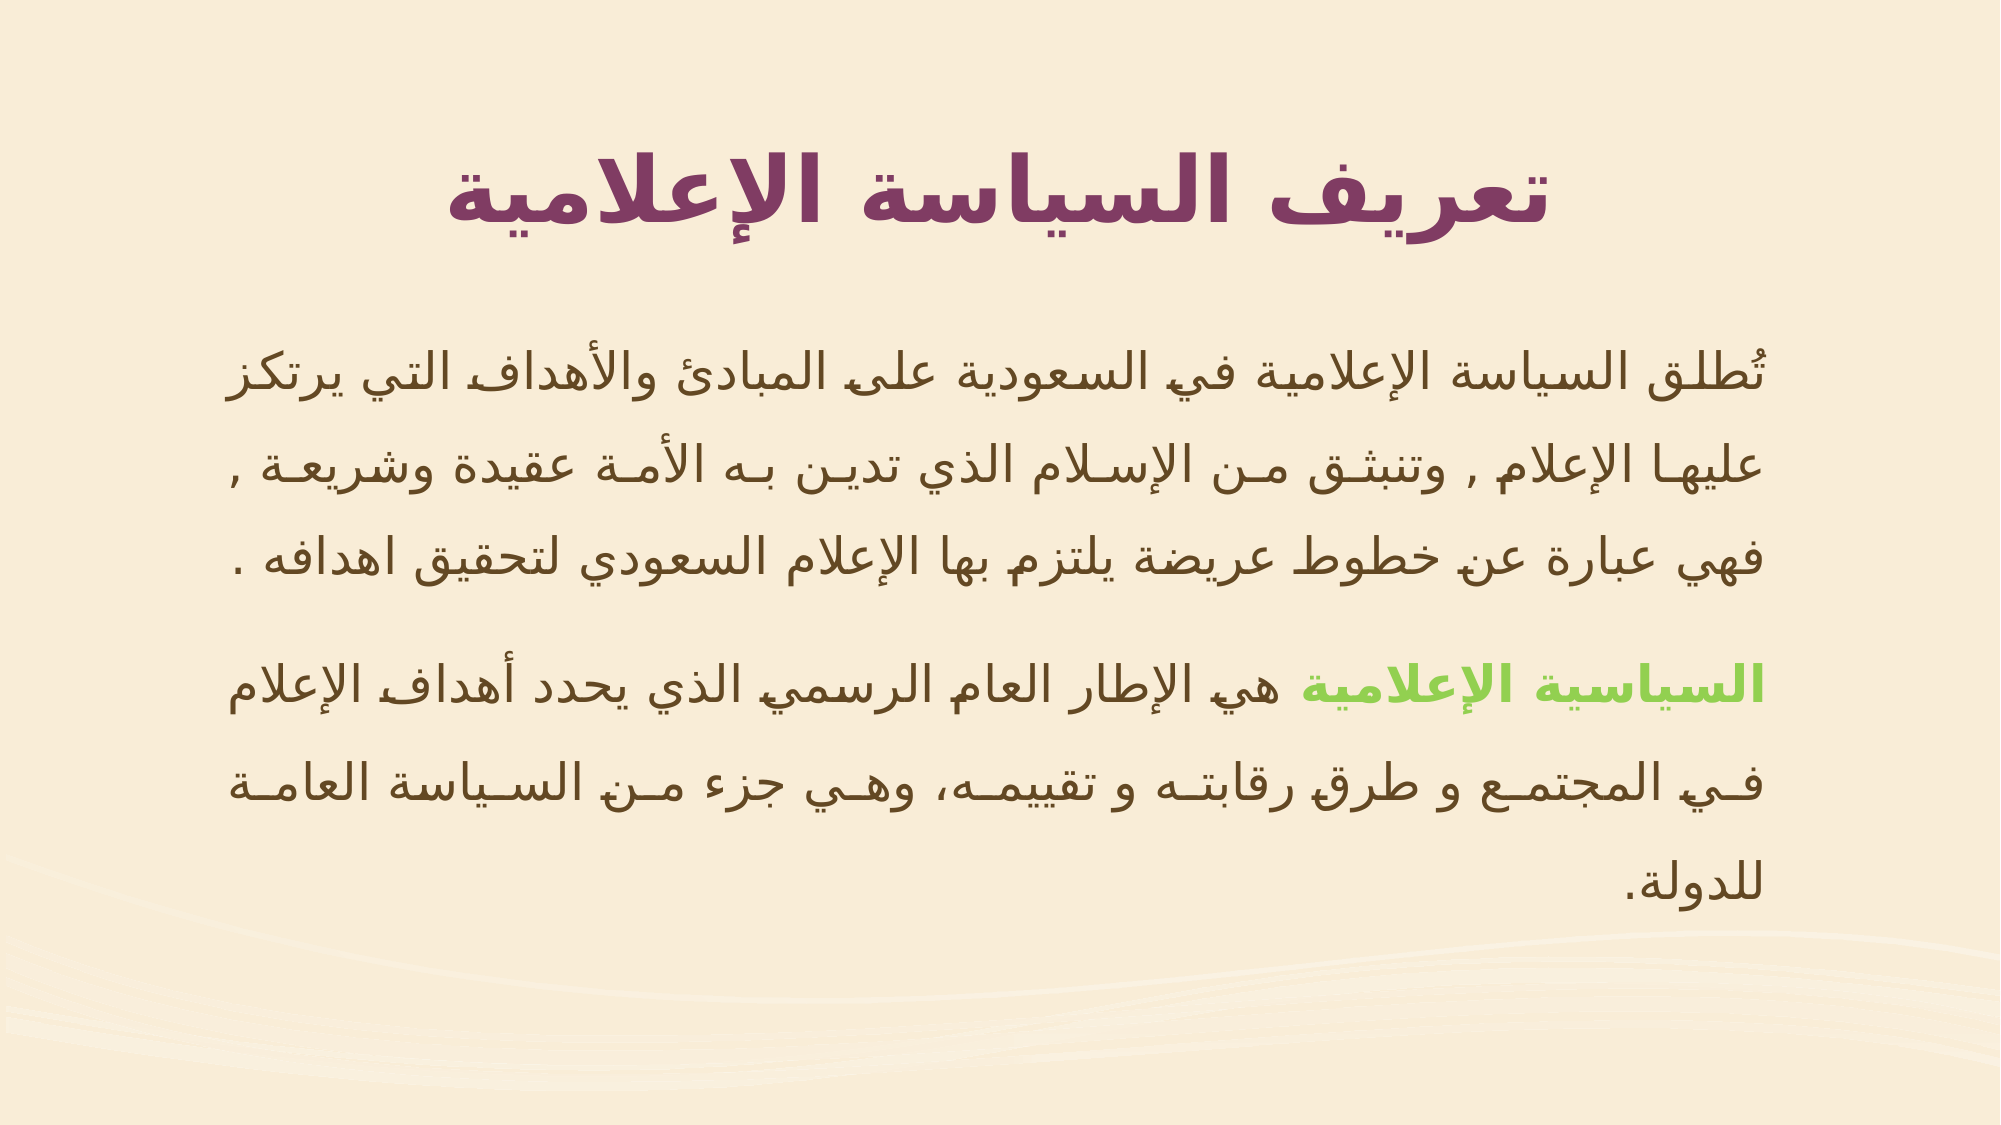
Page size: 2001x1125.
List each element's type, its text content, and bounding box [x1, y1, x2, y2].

title تعريف السياسة الإعلامية [212, 50, 1788, 250]
list تُطلق السياسة الإعلامية في السعودية على المبادئ والأهداف التي يرتكز عليها الإعلام , وتنبثق من الإسلام الذي تدين به الأمة عقيدة وشريعة , فهي عبارة عن خطوط عريضة يلتزم بها الإعلام السعودي لتحقيق اهدافه . السياسية الإعلامية هي الإطار العام الرسمي الذي يحدد أهداف الإعلام في المجتمع و طرق رقابته و تقييمه، وهي جزء من السياسة العامة للدولة. [212, 299, 1788, 950]
